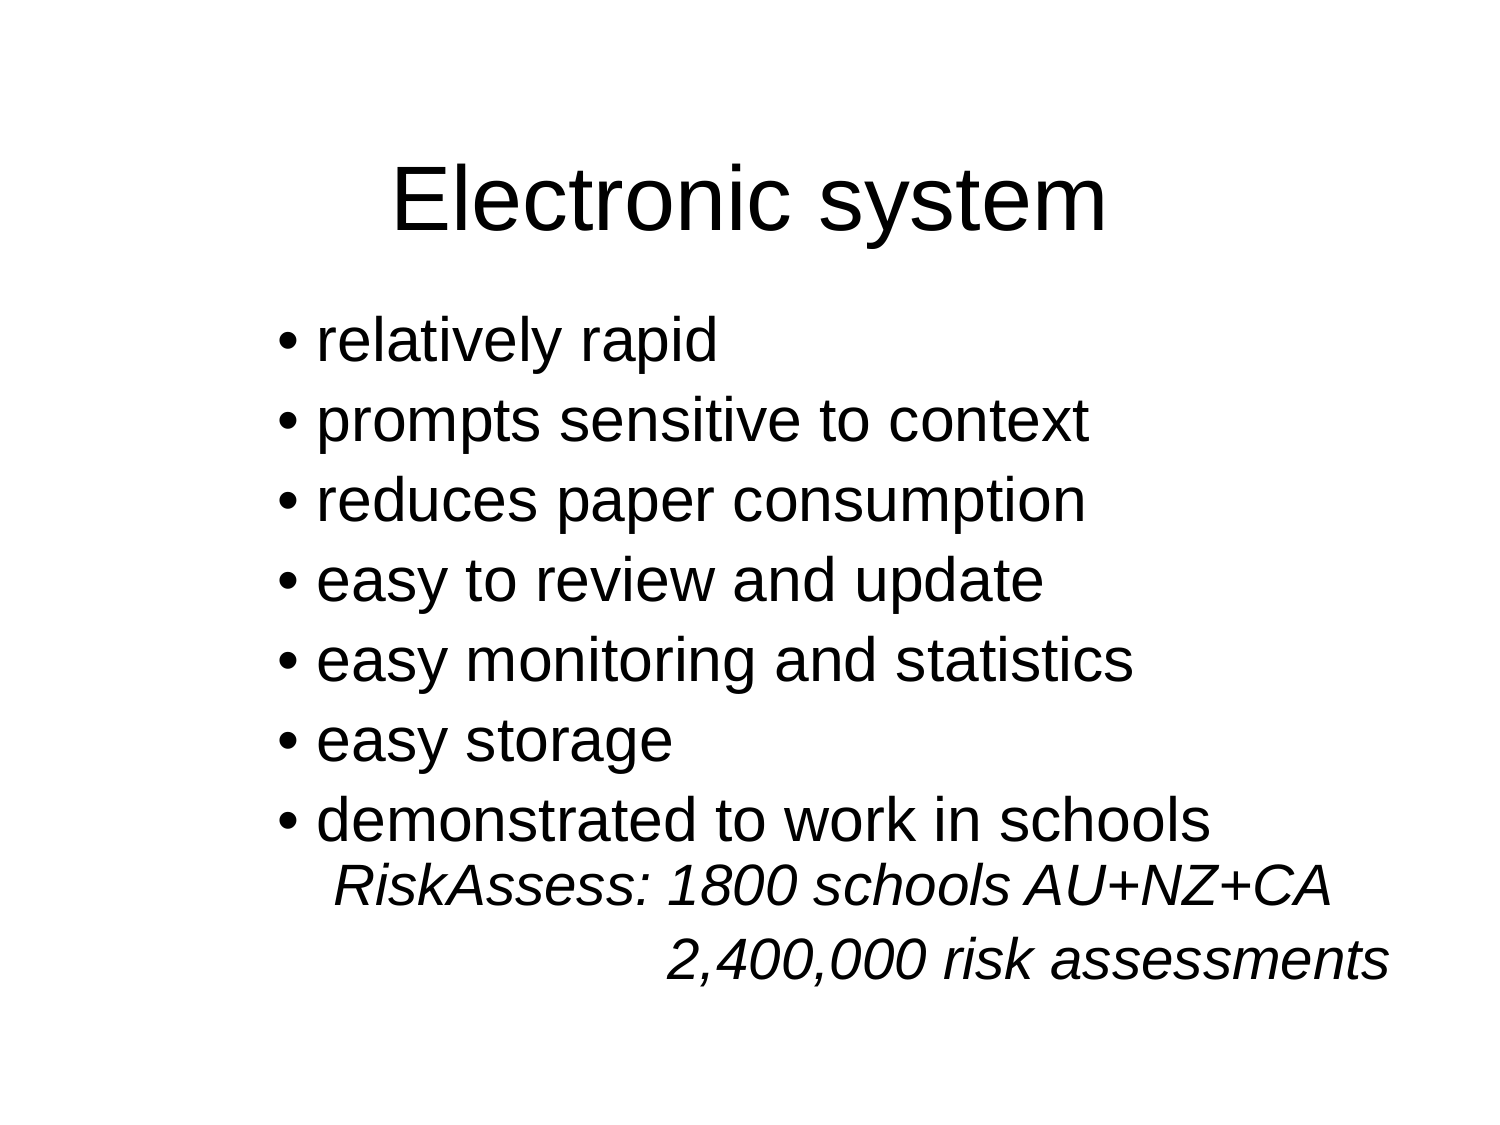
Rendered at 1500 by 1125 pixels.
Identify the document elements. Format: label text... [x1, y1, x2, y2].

title Electronic system [112, 99, 1388, 288]
list • relatively rapid • prompts sensitive to context • reduces paper consumption • easy to review and update • easy monitoring and statistics • easy storage • demonstrated to work in schools RiskAssess: 1800 schools AU+NZ+CA 2,400,000 risk assessments [262, 299, 1459, 1013]
